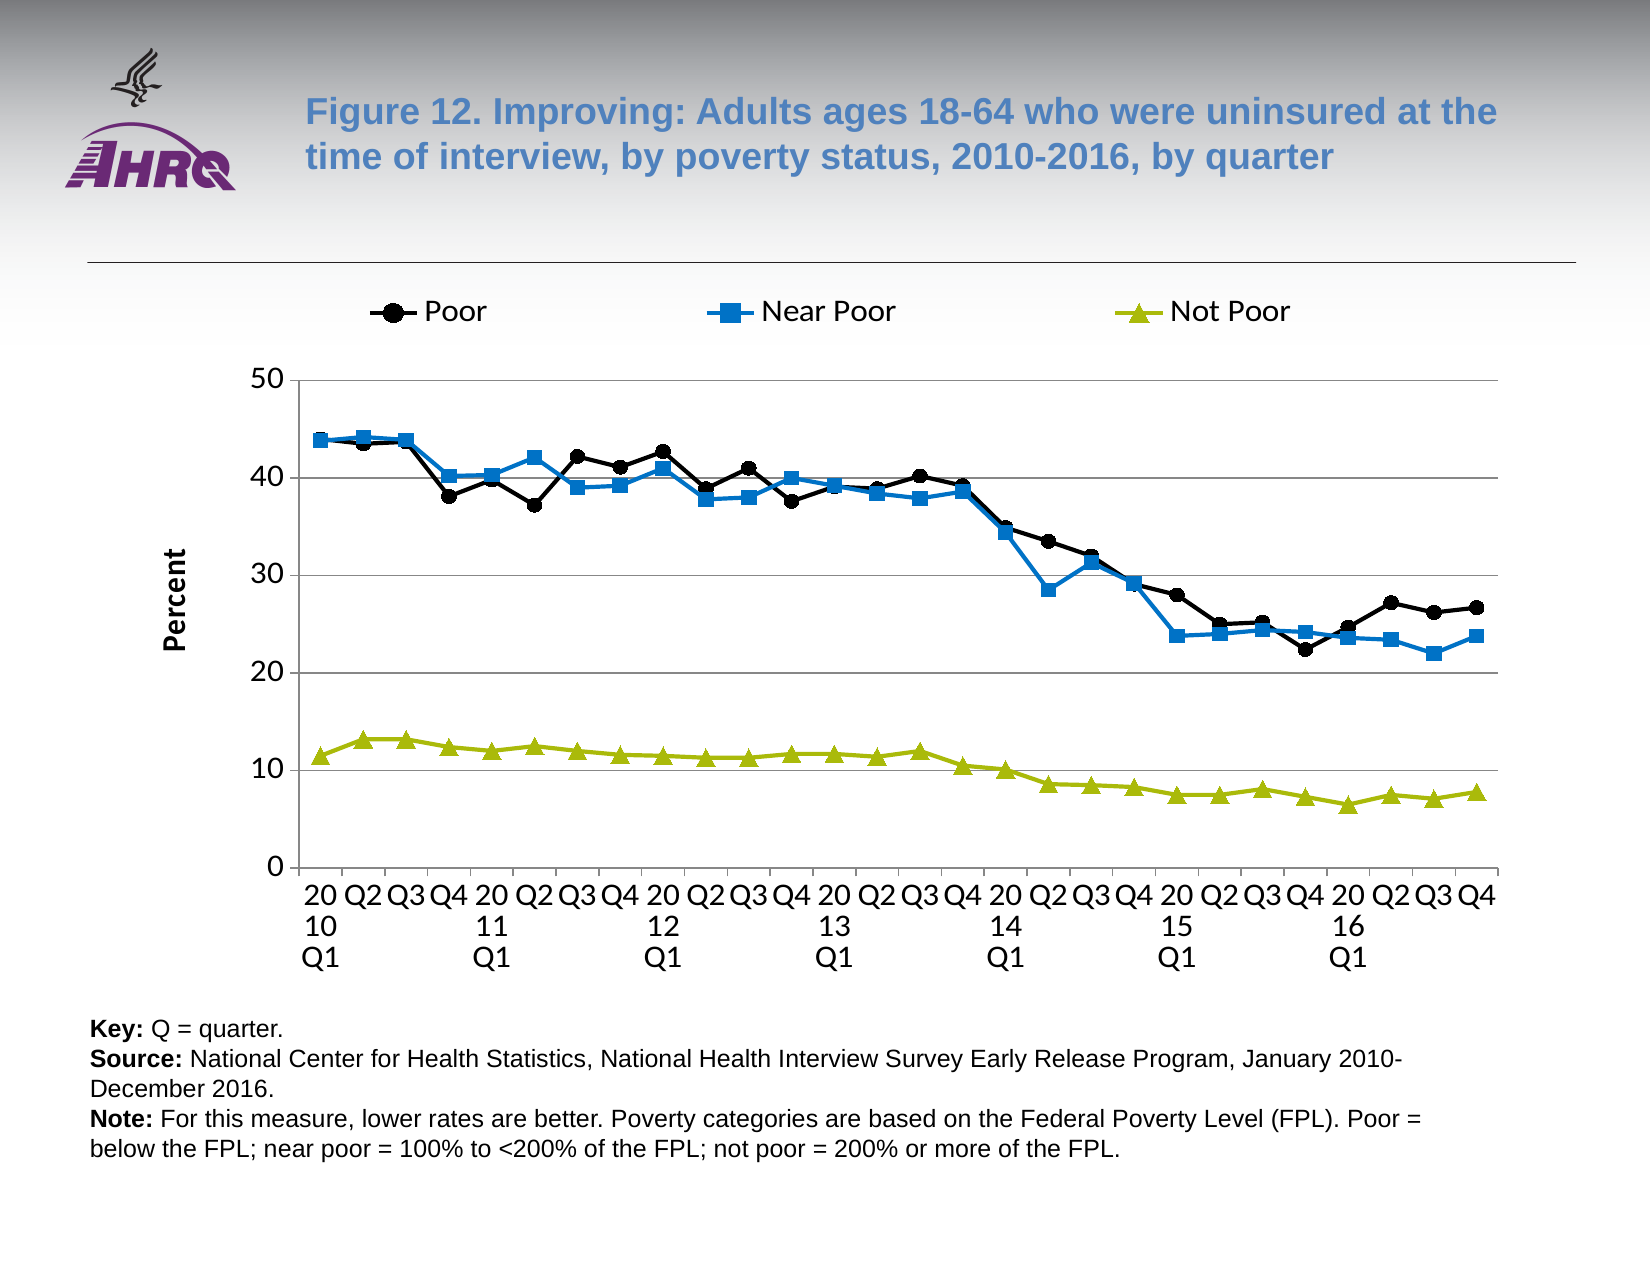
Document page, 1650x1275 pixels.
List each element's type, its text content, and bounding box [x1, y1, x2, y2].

chart [149, 269, 1501, 976]
text_box Key: Q = quarter. Source: National Center for Health Statistics, National Health Interview Survey Early Release Program, January 2010-December 2016. Note: For this measure, lower rates are better. Poverty categories are based on the Federal Poverty Level (FPL). Poor = below the FPL; near poor = 100% to <200% of the FPL; not poor = 200% or more of the FPL. [74, 1005, 1500, 1170]
title Figure 12. Improving: Adults ages 18-64 who were uninsured at the time of interview, by poverty status, 2010-2016, by quarter [288, 51, 1568, 213]
picture [0, 0, 1650, 1275]
